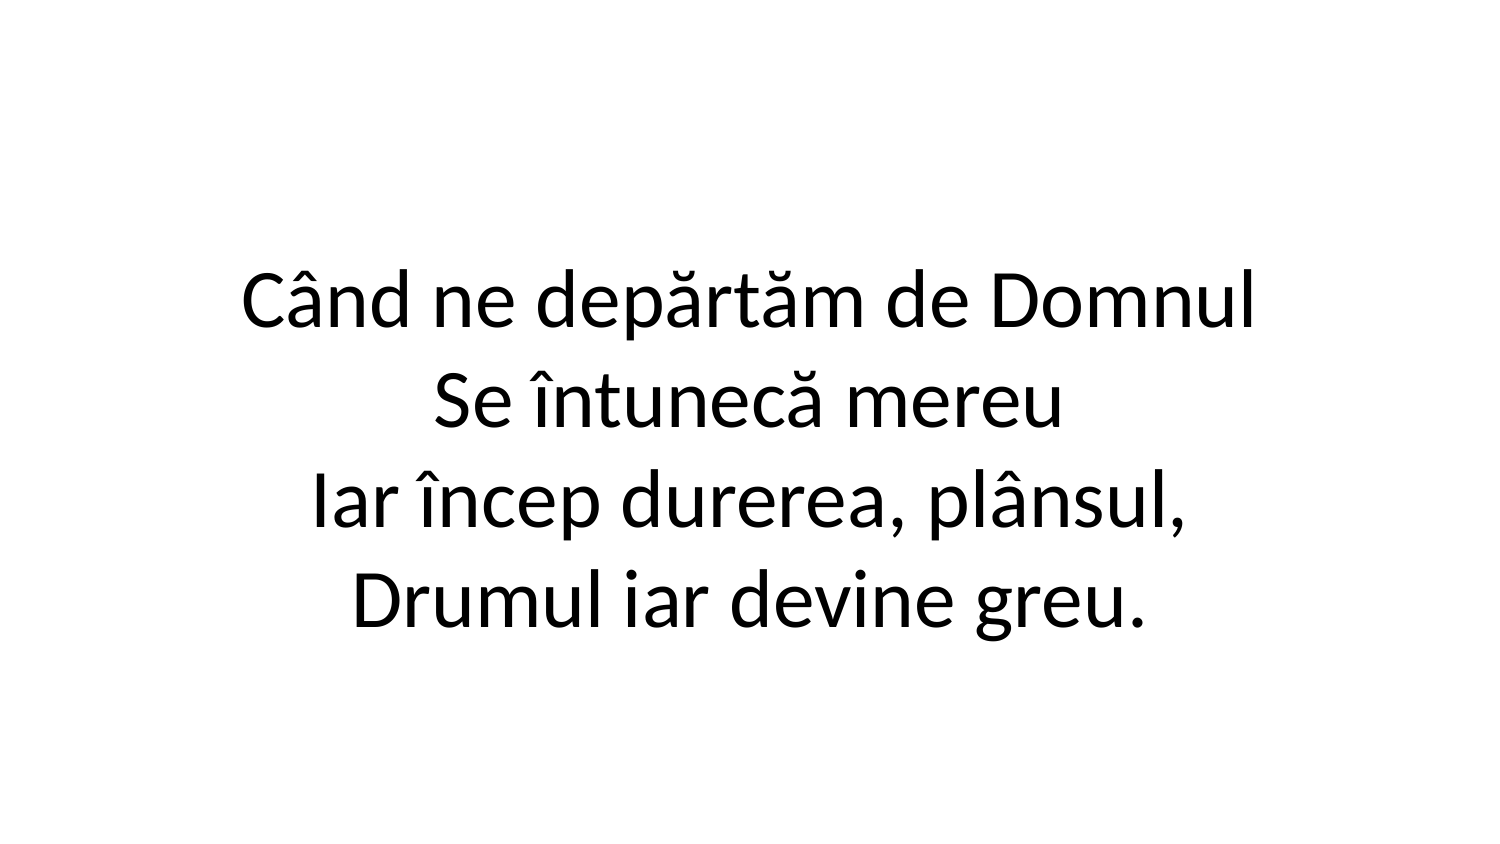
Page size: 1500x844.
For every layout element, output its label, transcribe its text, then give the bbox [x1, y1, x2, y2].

text_box Când ne depărtăm de Domnul Se întunecă mereu Iar încep durerea, plânsul, Drumul iar devine greu. [226, 192, 1274, 652]
